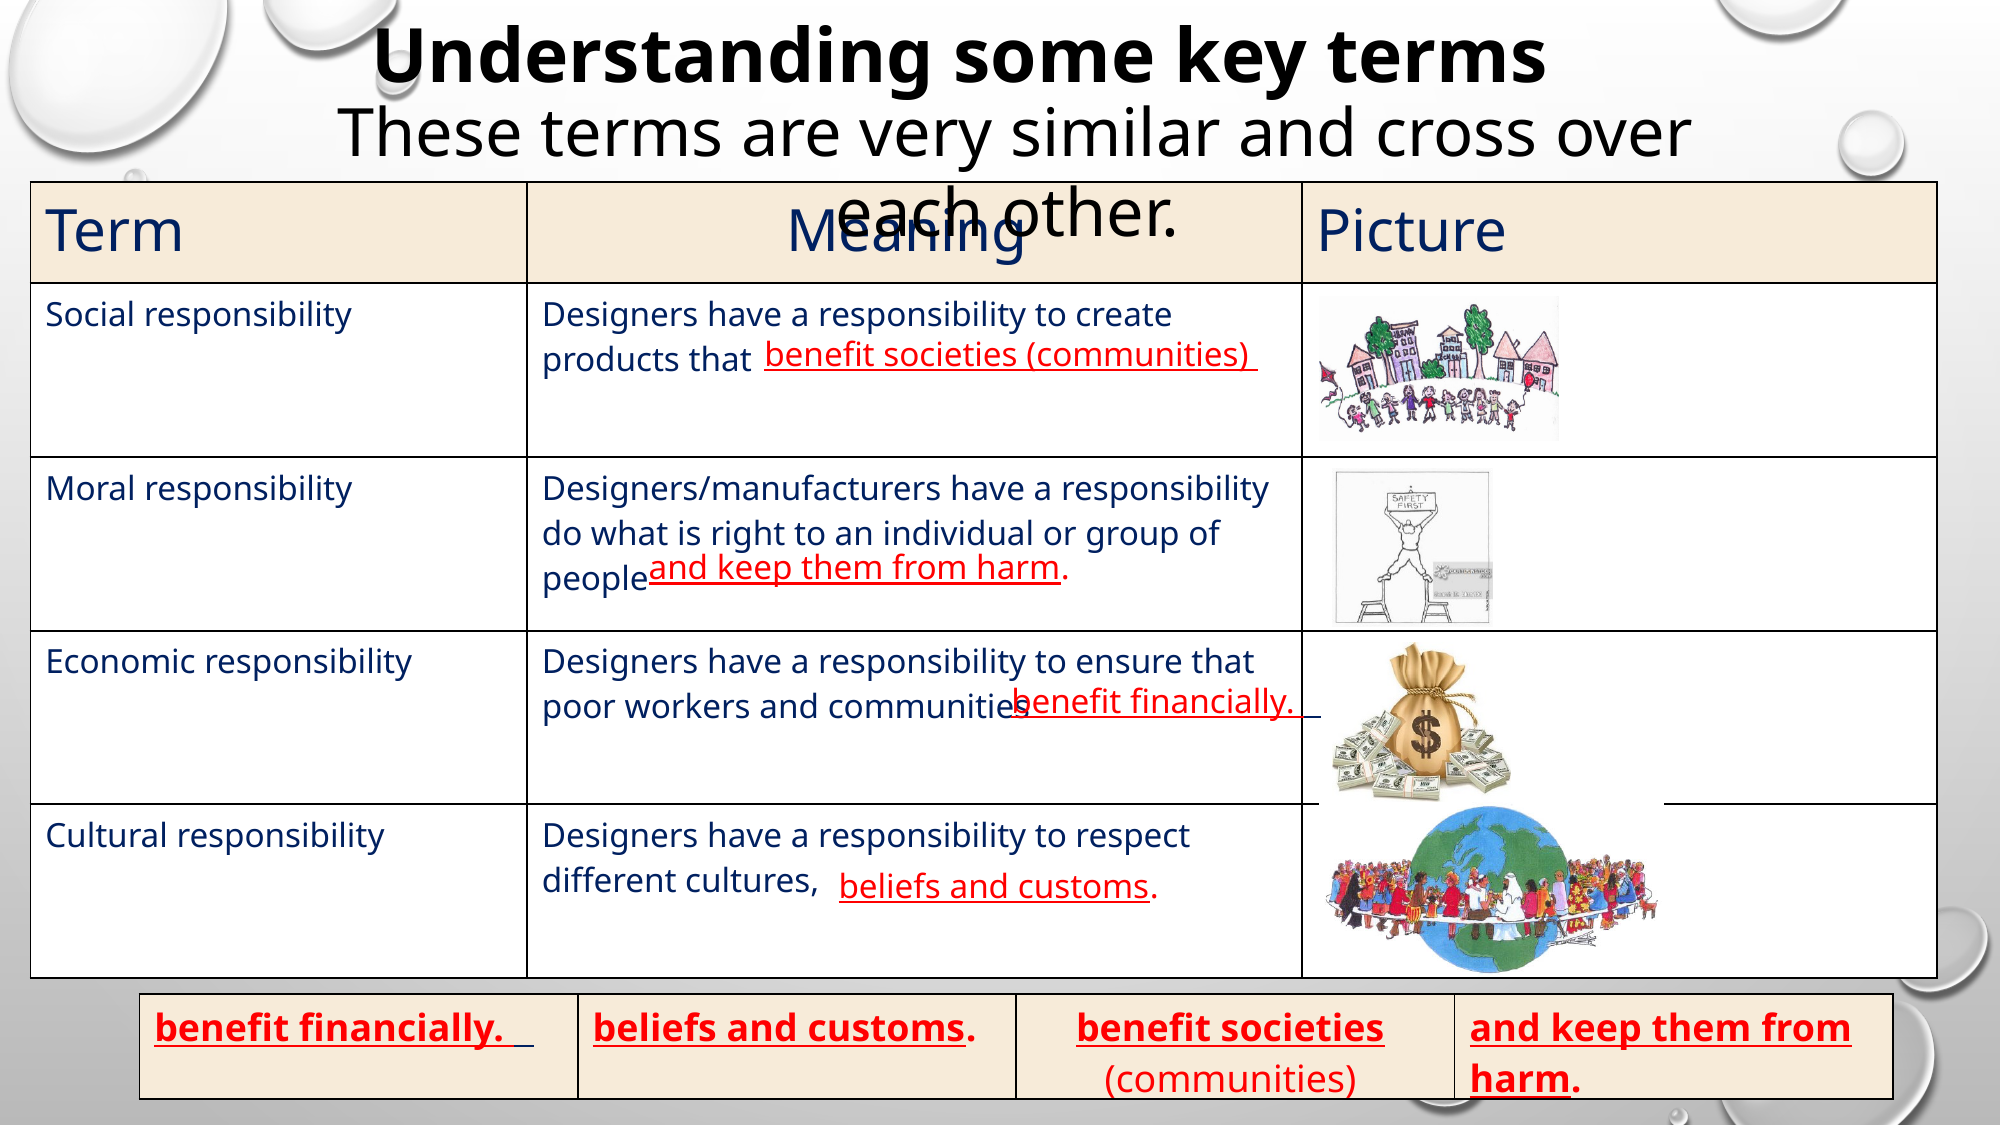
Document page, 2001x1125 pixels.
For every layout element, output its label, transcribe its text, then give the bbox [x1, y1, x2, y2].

table_cell [1303, 632, 1936, 803]
table_cell [1303, 284, 1936, 456]
text_box Understanding some key terms [356, 0, 1583, 81]
table_header and keep them from harm. [1455, 995, 1892, 1098]
table_header Meaning [528, 257, 1301, 282]
table_header benefit societies (communities) [1017, 995, 1454, 1098]
table_cell Economic responsibility [31, 632, 526, 803]
text_box These terms are very similar and cross over each other. [247, 81, 1785, 257]
table_header Picture [1303, 183, 1936, 282]
table_cell [1303, 458, 1936, 630]
table_cell Designers have a responsibility to respect different cultures, [528, 805, 1301, 977]
picture [0, 0, 2000, 1125]
text_box and keep them from harm. [633, 538, 1169, 594]
picture [1319, 296, 1559, 441]
table_cell [1303, 805, 1316, 977]
table_header beliefs and customs. [579, 995, 1015, 1098]
table_cell Moral responsibility [31, 458, 526, 630]
table_cell Social responsibility [31, 284, 526, 456]
table_cell Designers/manufacturers have a responsibility do what is right to an individual or group of people [528, 458, 1301, 630]
picture [1332, 468, 1493, 627]
picture [1319, 642, 1665, 977]
table_cell [1666, 805, 1936, 977]
table_header benefit financially. [140, 995, 577, 1098]
table_cell Designers have a responsibility to ensure that poor workers and communities [528, 632, 1301, 803]
table_cell Cultural responsibility [31, 805, 526, 977]
table_header Term [31, 183, 526, 282]
text_box beliefs and customs. [823, 857, 1262, 912]
text_box benefit financially. [996, 672, 1326, 727]
text_box benefit societies (communities) [704, 321, 1313, 381]
table_cell Designers have a responsibility to create products that [528, 284, 1301, 456]
